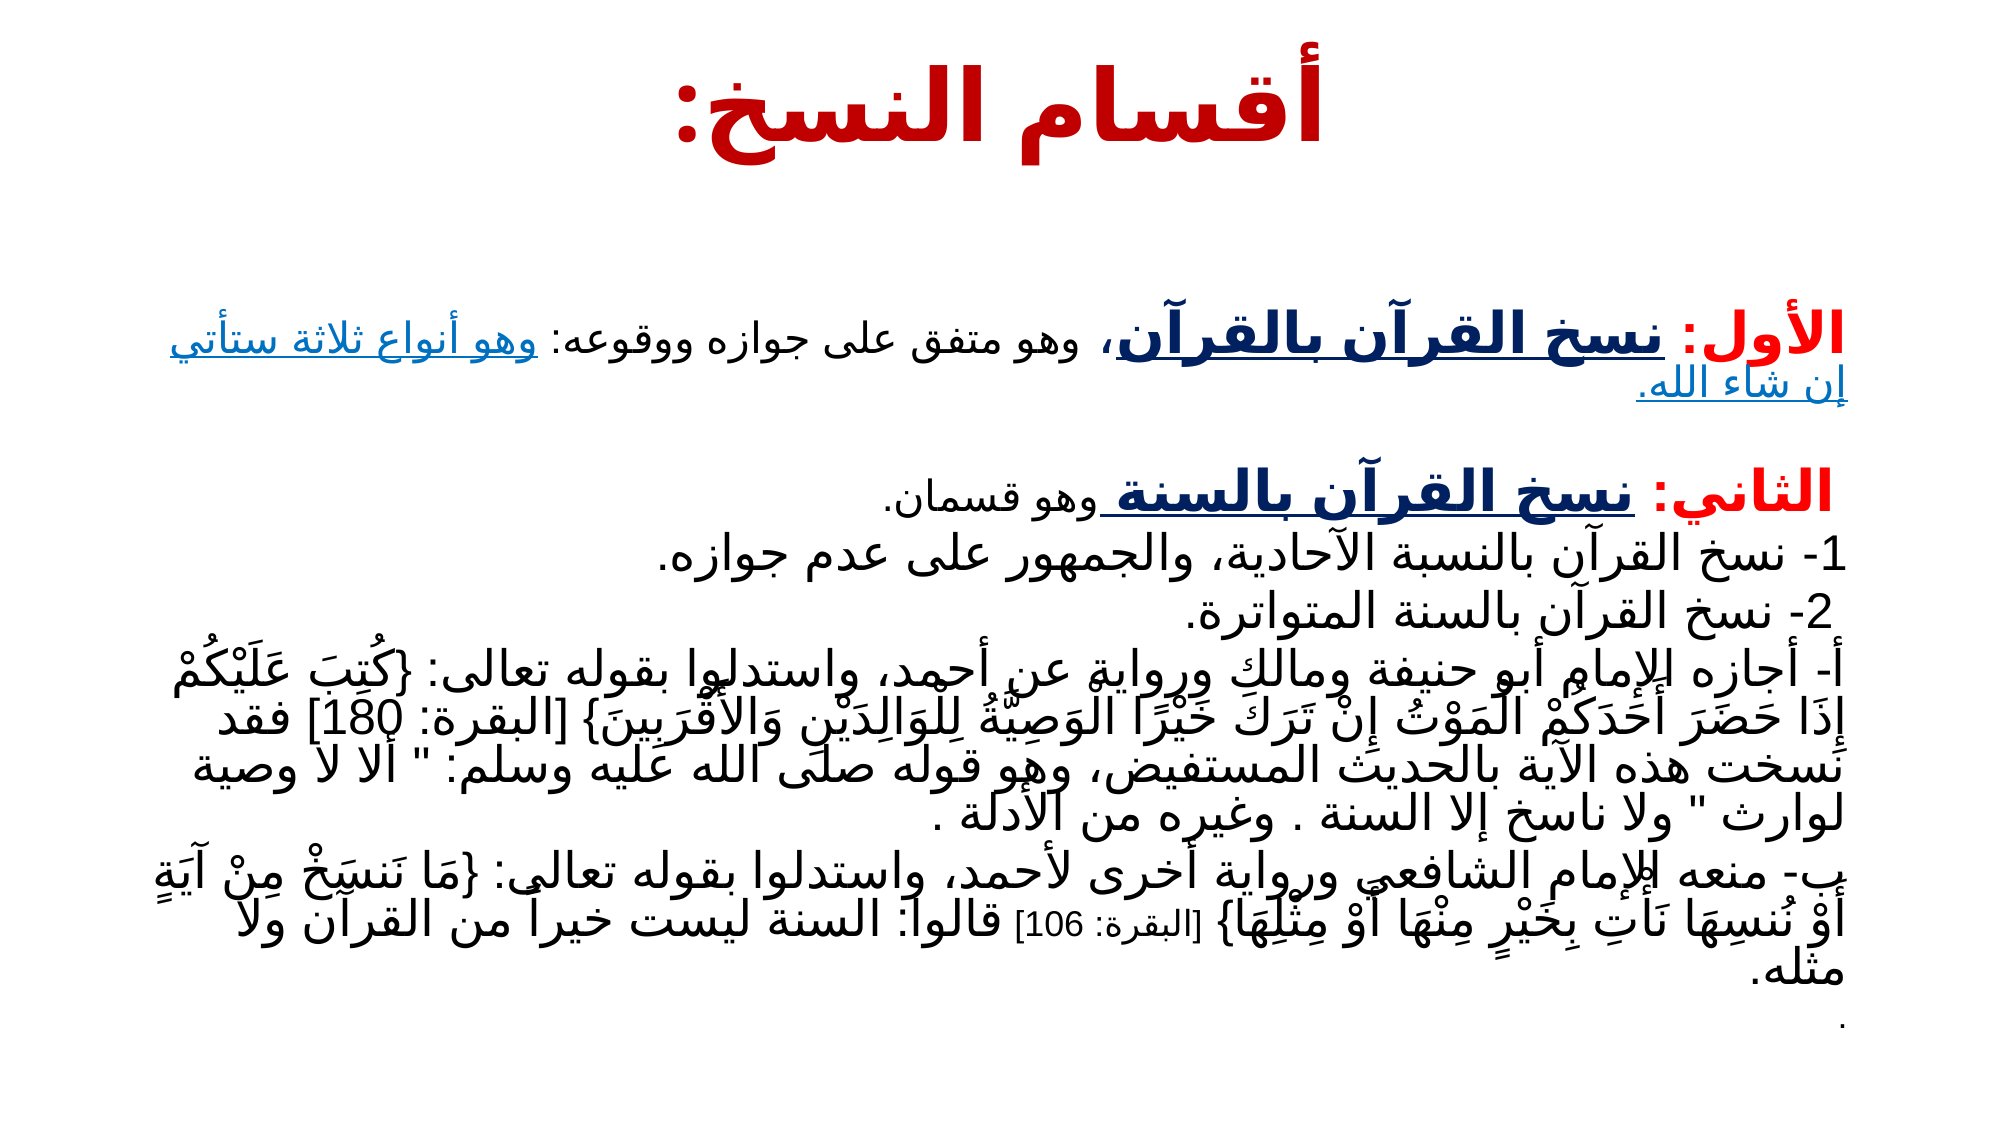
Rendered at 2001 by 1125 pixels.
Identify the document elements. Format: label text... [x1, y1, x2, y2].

title أقسام النسخ: [137, 0, 1863, 218]
list الأول: نسخ القرآن بالقرآن، وهو متفق على جوازه ووقوعه: وهو أنواع ثلاثة ستأتي إن شاء الله. الثاني: نسخ القرآن بالسنة وهو قسمان. 1- نسخ القرآن بالنسبة الآحادية، والجمهور على عدم جوازه. 2- نسخ القرآن بالسنة المتواترة. أ- أجازه الإمام أبو حنيفة ومالك ورواية عن أحمد، واستدلوا بقوله تعالى: {كُتِبَ عَلَيْكُمْ إِذَا حَضَرَ أَحَدَكُمْ الْمَوْتُ إِنْ تَرَكَ خَيْرًا الْوَصِيَّةُ لِلْوَالِدَيْنِ وَالأَقْرَبِينَ} [البقرة: 180] فقد نسخت هذه الآية بالحديث المستفيض، وهو قوله صلى الله عليه وسلم: " ألا لا وصية لوارث " ولا ناسخ إلا السنة . وغيره من الأدلة . ب- منعه الإمام الشافعي ورواية أخرى لأحمد، واستدلوا بقوله تعالى: {مَا نَنسَخْ مِنْ آيَةٍ أَوْ نُنسِهَا نَأْتِ بِخَيْرٍ مِنْهَا أَوْ مِثْلِهَا} [البقرة: 106] قالوا: السنة ليست خيراً من القرآن ولا مثله. . [137, 302, 1863, 1048]
